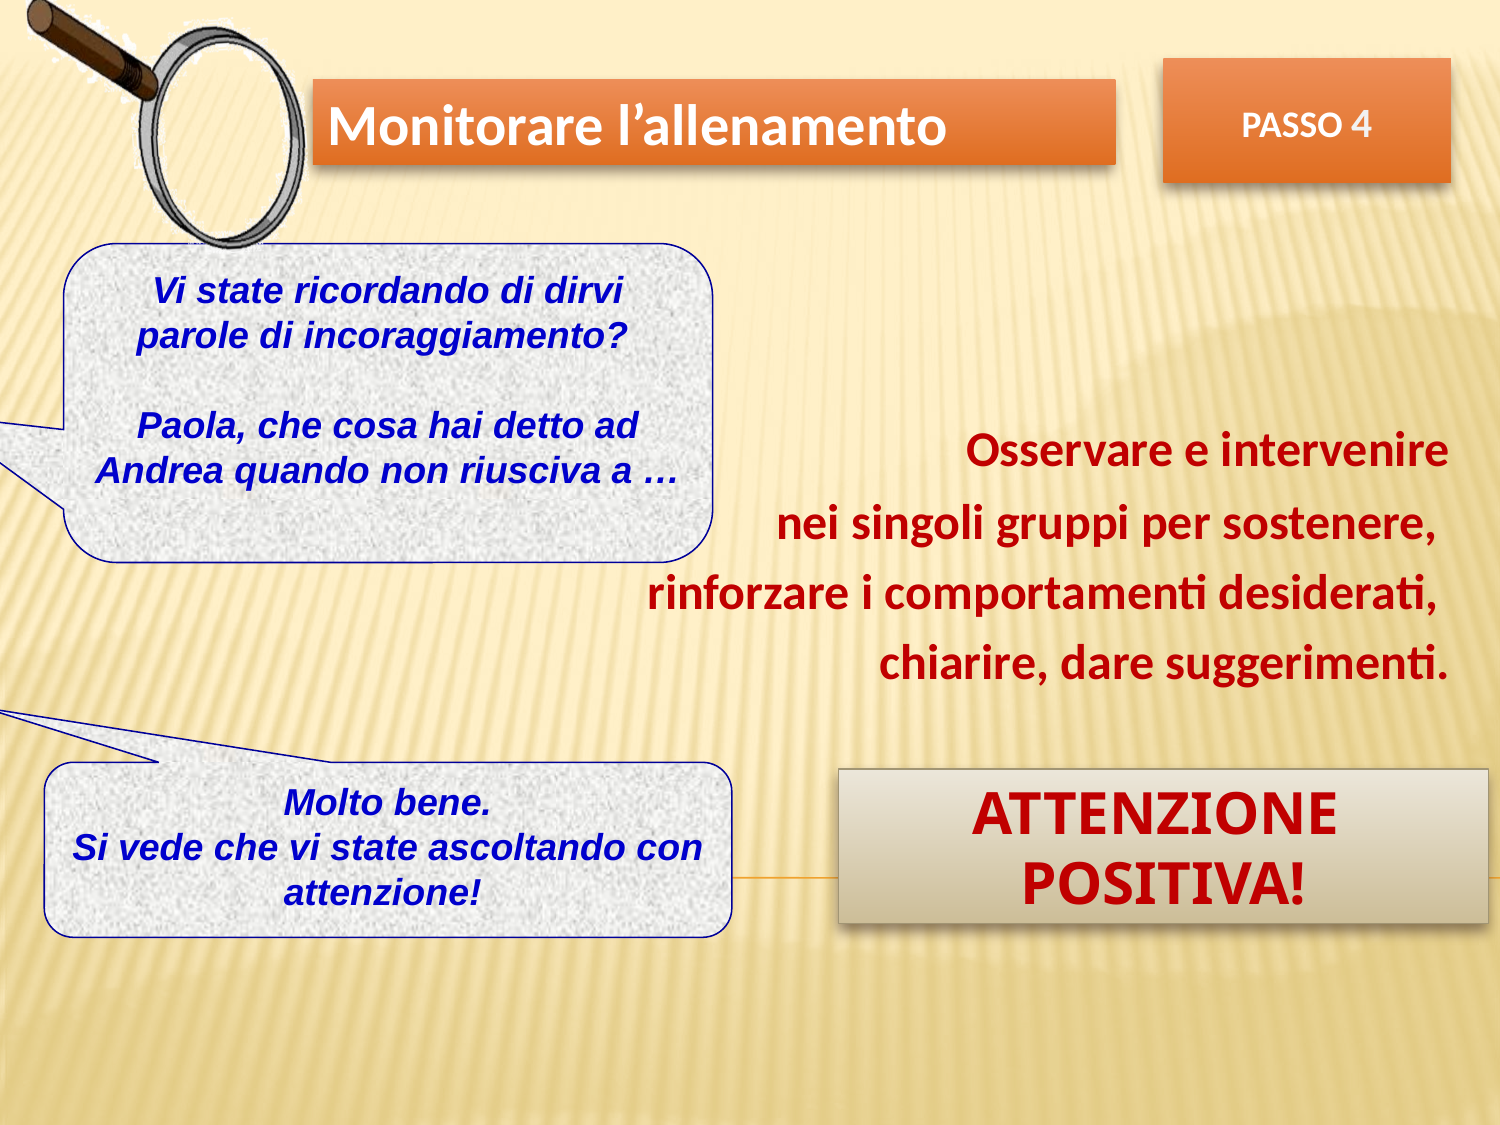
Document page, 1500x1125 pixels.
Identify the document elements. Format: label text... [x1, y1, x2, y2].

picture [35, 0, 303, 259]
text_box ATTENZIONE POSITIVA! [838, 768, 1489, 924]
subtitle Osservare e intervenire nei singoli gruppi per sostenere, rinforzare i comportamenti desiderati, chiarire, dare suggerimenti. [0, 219, 1465, 1047]
text_box Molto bene. Si vede che vi state ascoltando con attenzione! [0, 710, 732, 938]
text_box Vi state ricordando di dirvi parole di incoraggiamento? Paola, che cosa hai detto ad Andrea quando non riusciva a … [0, 243, 713, 563]
text_box PASSO 4 [1163, 58, 1451, 183]
picture [26, 0, 34, 105]
text_box Monitorare l’allenamento [312, 79, 1116, 165]
picture [304, 113, 312, 248]
